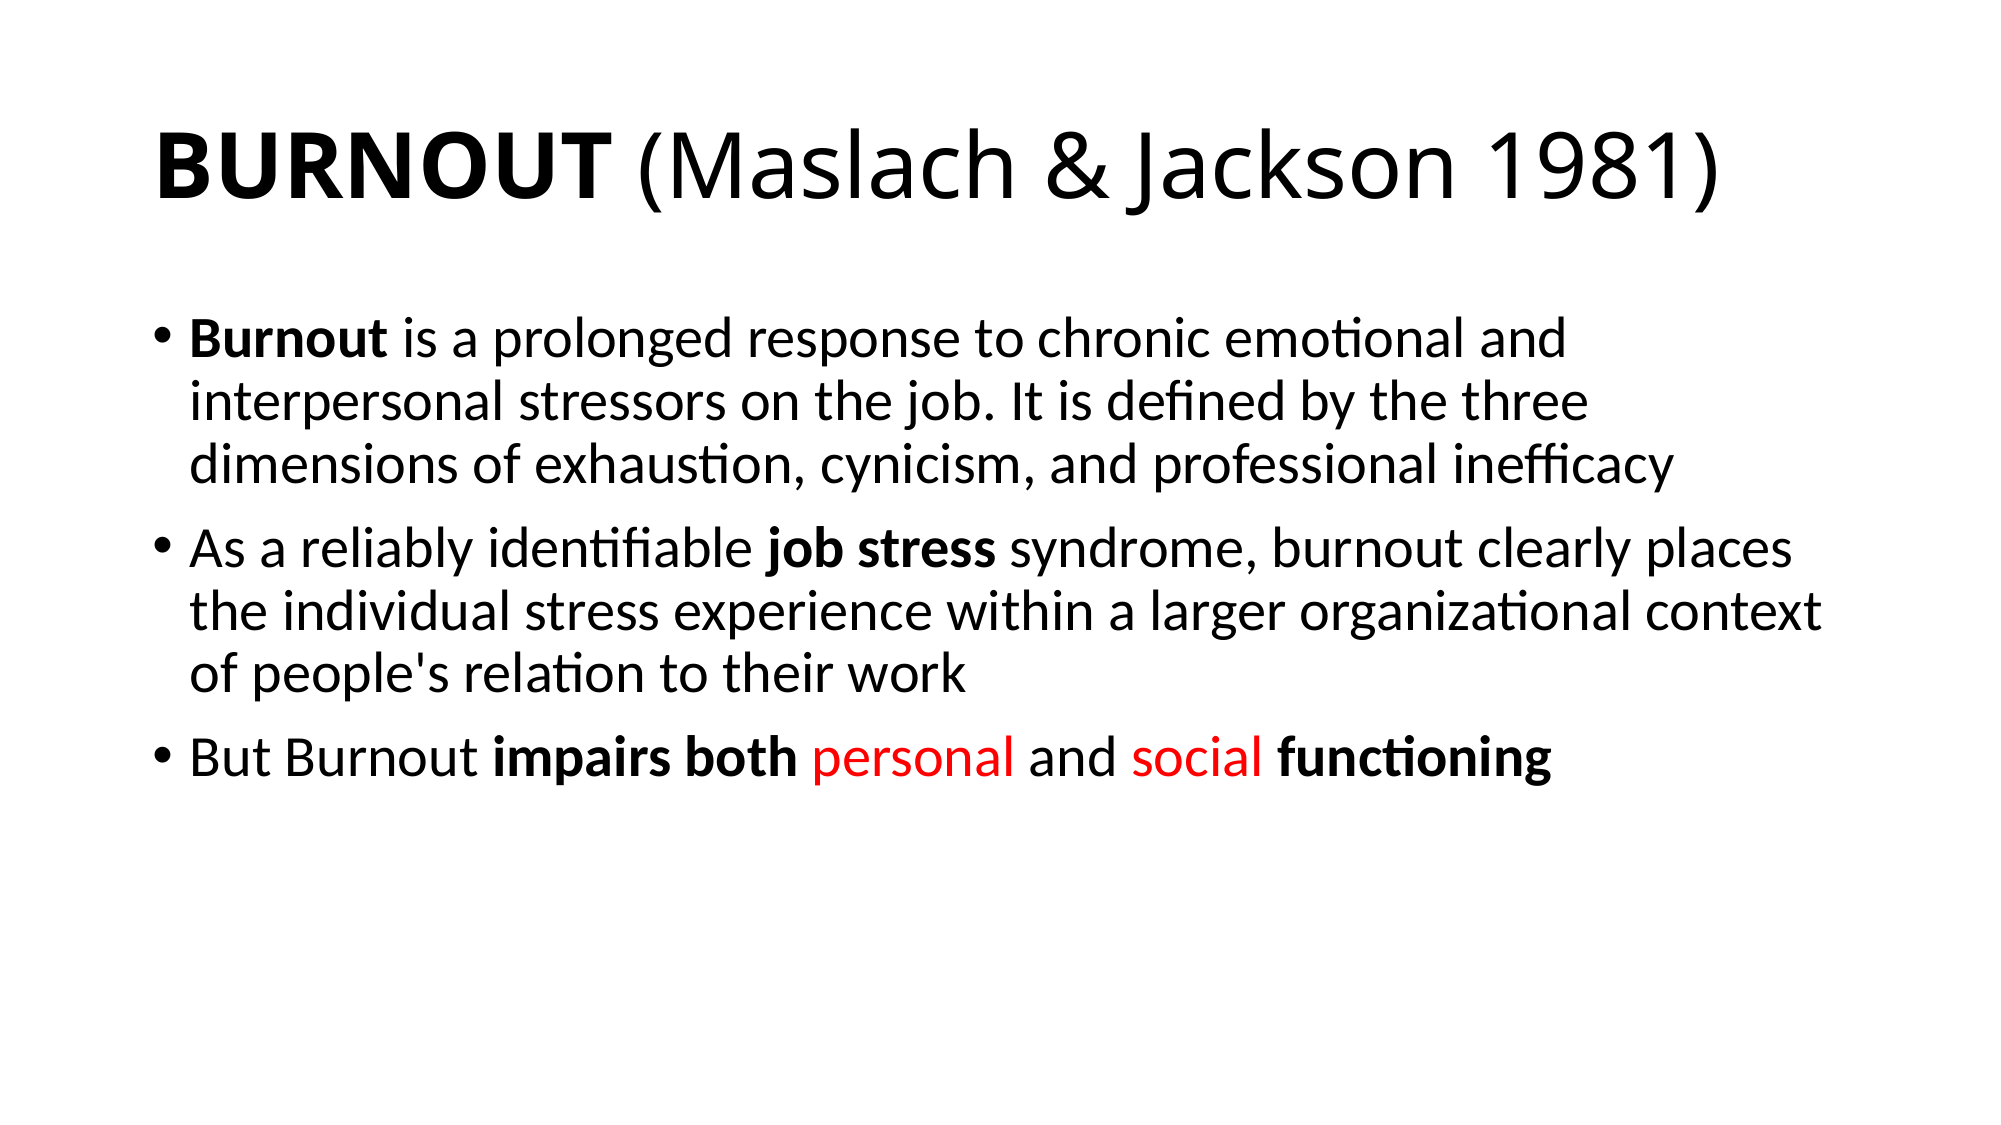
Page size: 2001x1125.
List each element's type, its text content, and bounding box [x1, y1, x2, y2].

title BURNOUT (Maslach & Jackson 1981) [137, 59, 1863, 278]
list Burnout is a prolonged response to chronic emotional and interpersonal stressors on the job. It is defined by the three dimensions of exhaustion, cynicism, and professional inefficacy As a reliably identifiable job stress syndrome, burnout clearly places the individual stress experience within a larger organizational context of people's relation to their work But Burnout impairs both personal and social functioning [137, 299, 1863, 1014]
